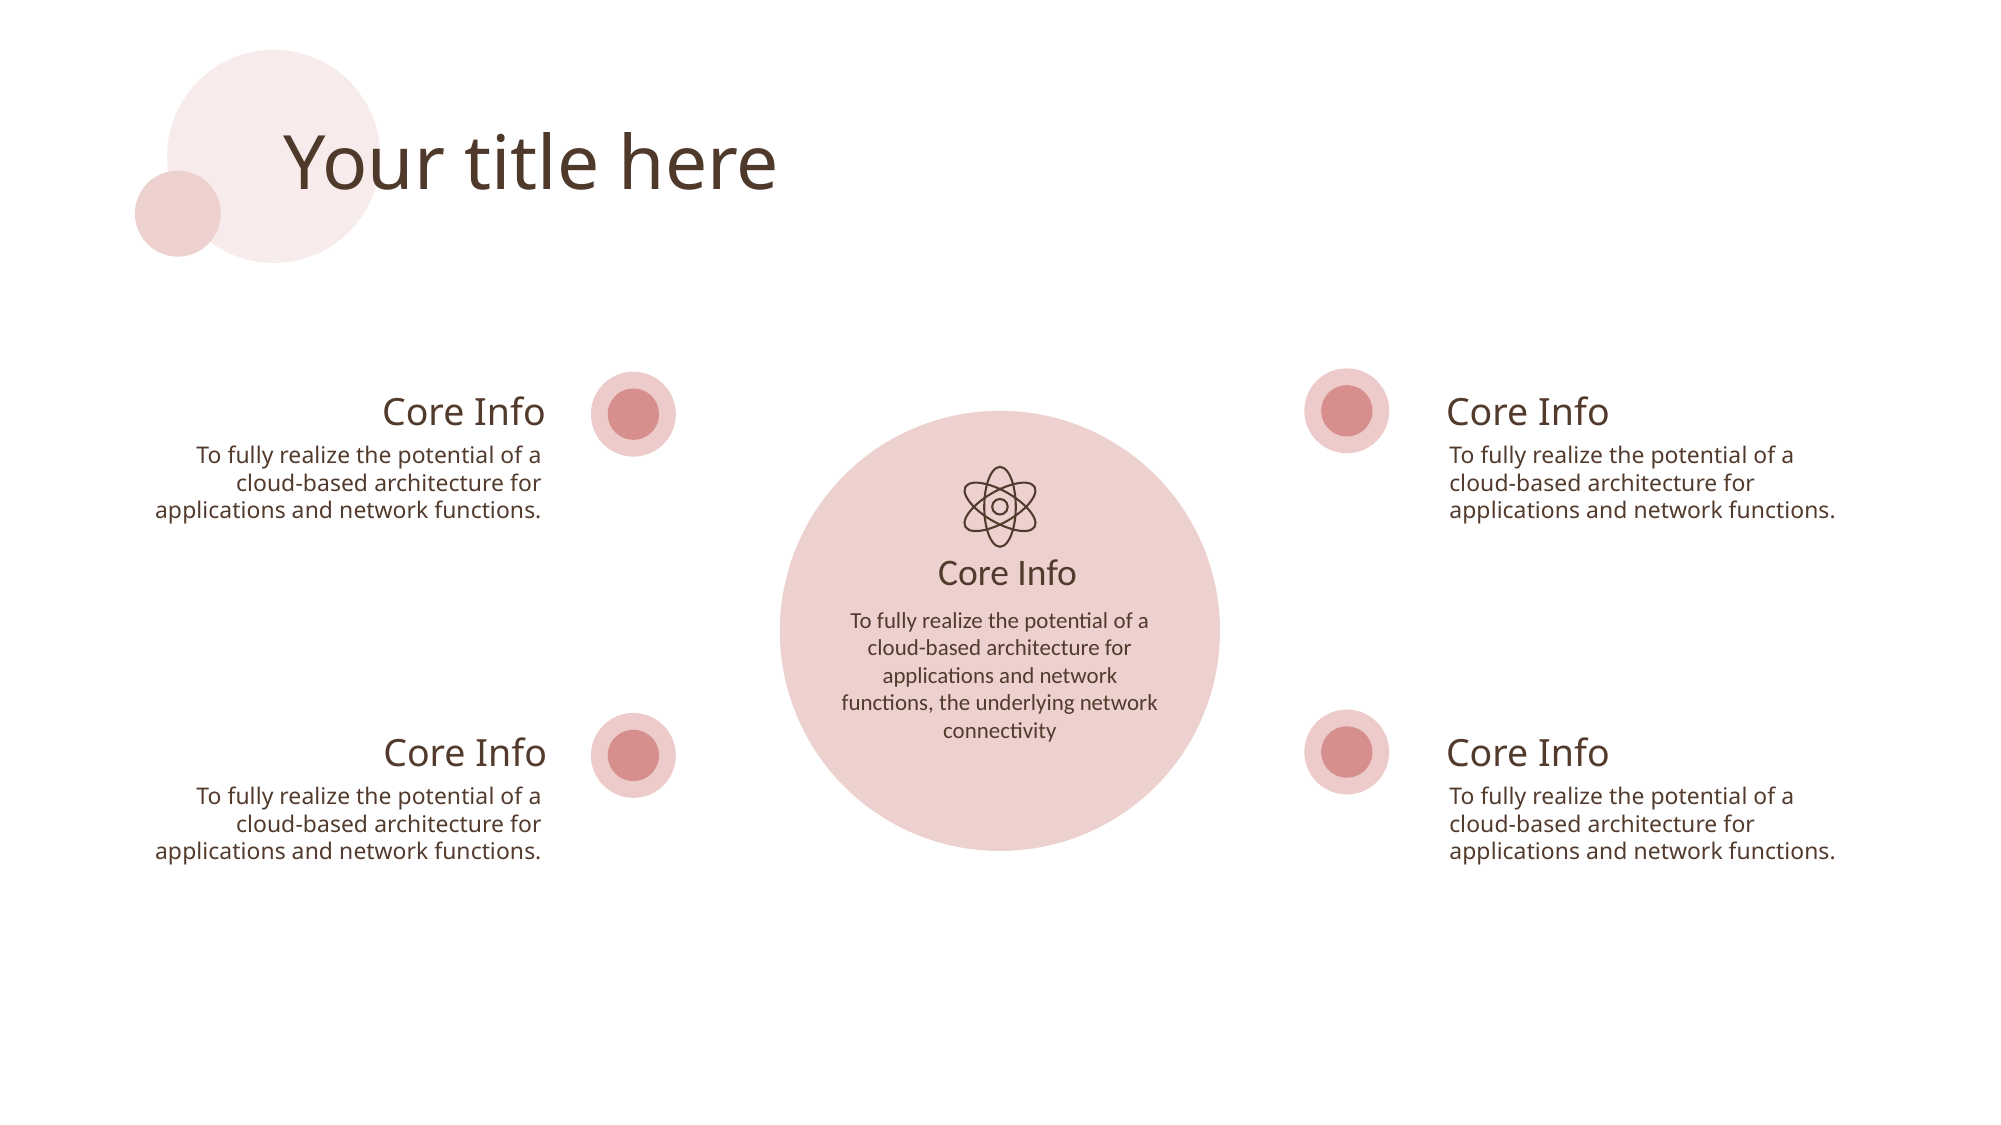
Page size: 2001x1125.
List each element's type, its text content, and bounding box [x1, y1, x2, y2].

text_box To fully realize the potential of a cloud-based architecture for applications and network functions, the underlying network connectivity [822, 598, 1178, 751]
text_box To fully realize the potential of a cloud-based architecture for applications and network functions. [119, 433, 557, 531]
text_box To fully realize the potential of a cloud-based architecture for applications and network functions. [119, 774, 557, 872]
text_box [778, 409, 1222, 853]
text_box [133, 169, 222, 258]
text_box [960, 466, 1040, 547]
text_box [1304, 368, 1390, 454]
text_box To fully realize the potential of a cloud-based architecture for applications and network functions. [1434, 774, 1872, 872]
text_box Core Info [367, 380, 561, 441]
text_box To fully realize the potential of a cloud-based architecture for applications and network functions. [1434, 433, 1872, 531]
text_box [590, 371, 676, 457]
text_box Core Info [1431, 380, 1625, 441]
text_box [166, 48, 370, 265]
text_box Core Info [1431, 721, 1625, 782]
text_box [1304, 709, 1390, 795]
text_box Core Info [368, 721, 562, 782]
text_box Core Info [923, 540, 1093, 601]
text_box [590, 712, 676, 798]
text_box Your title here [269, 107, 795, 213]
